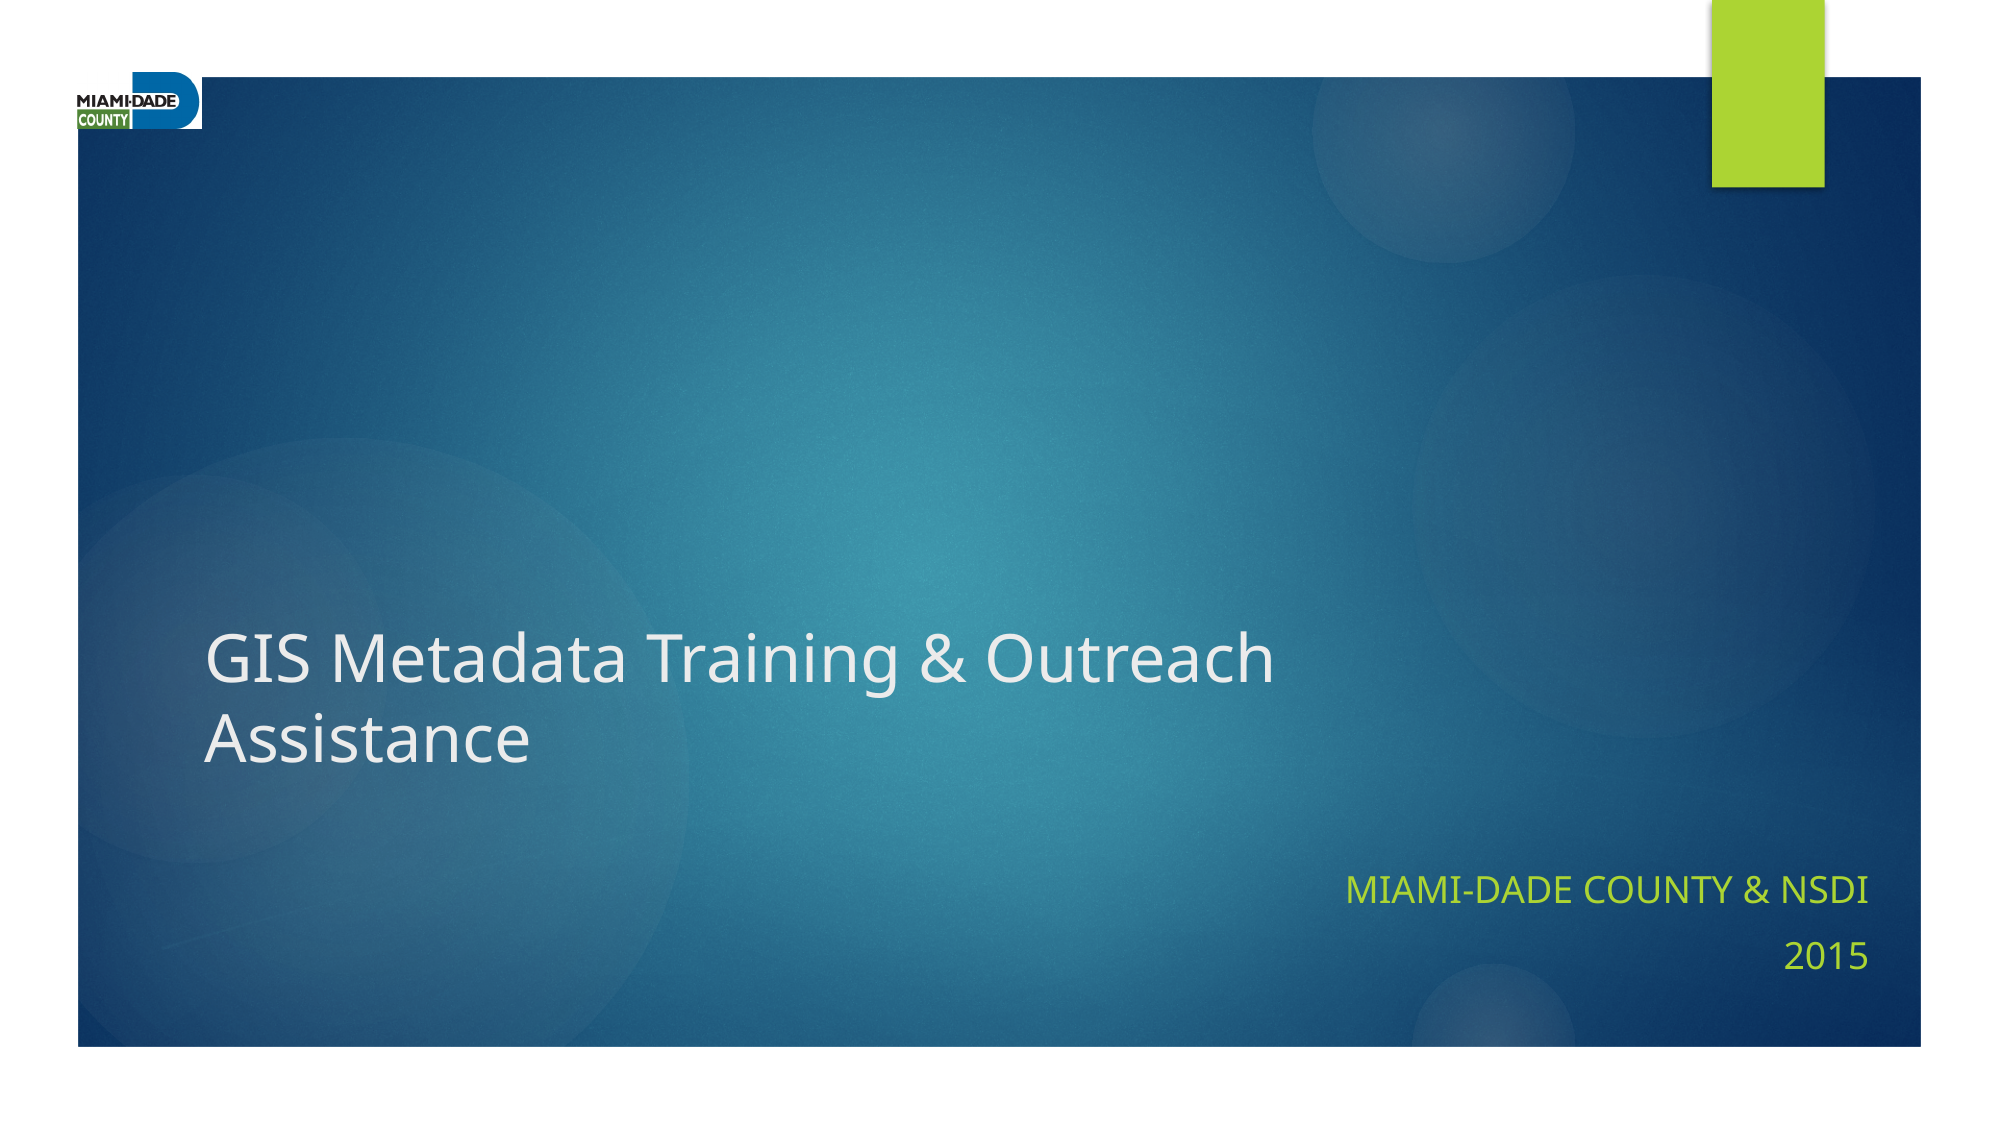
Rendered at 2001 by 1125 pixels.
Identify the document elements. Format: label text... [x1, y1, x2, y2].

subtitle Miami-Dade county & NSDI 2015 [436, 858, 1885, 1000]
picture [77, 71, 202, 129]
title GIS Metadata Training & Outreach Assistance [189, 344, 1638, 784]
